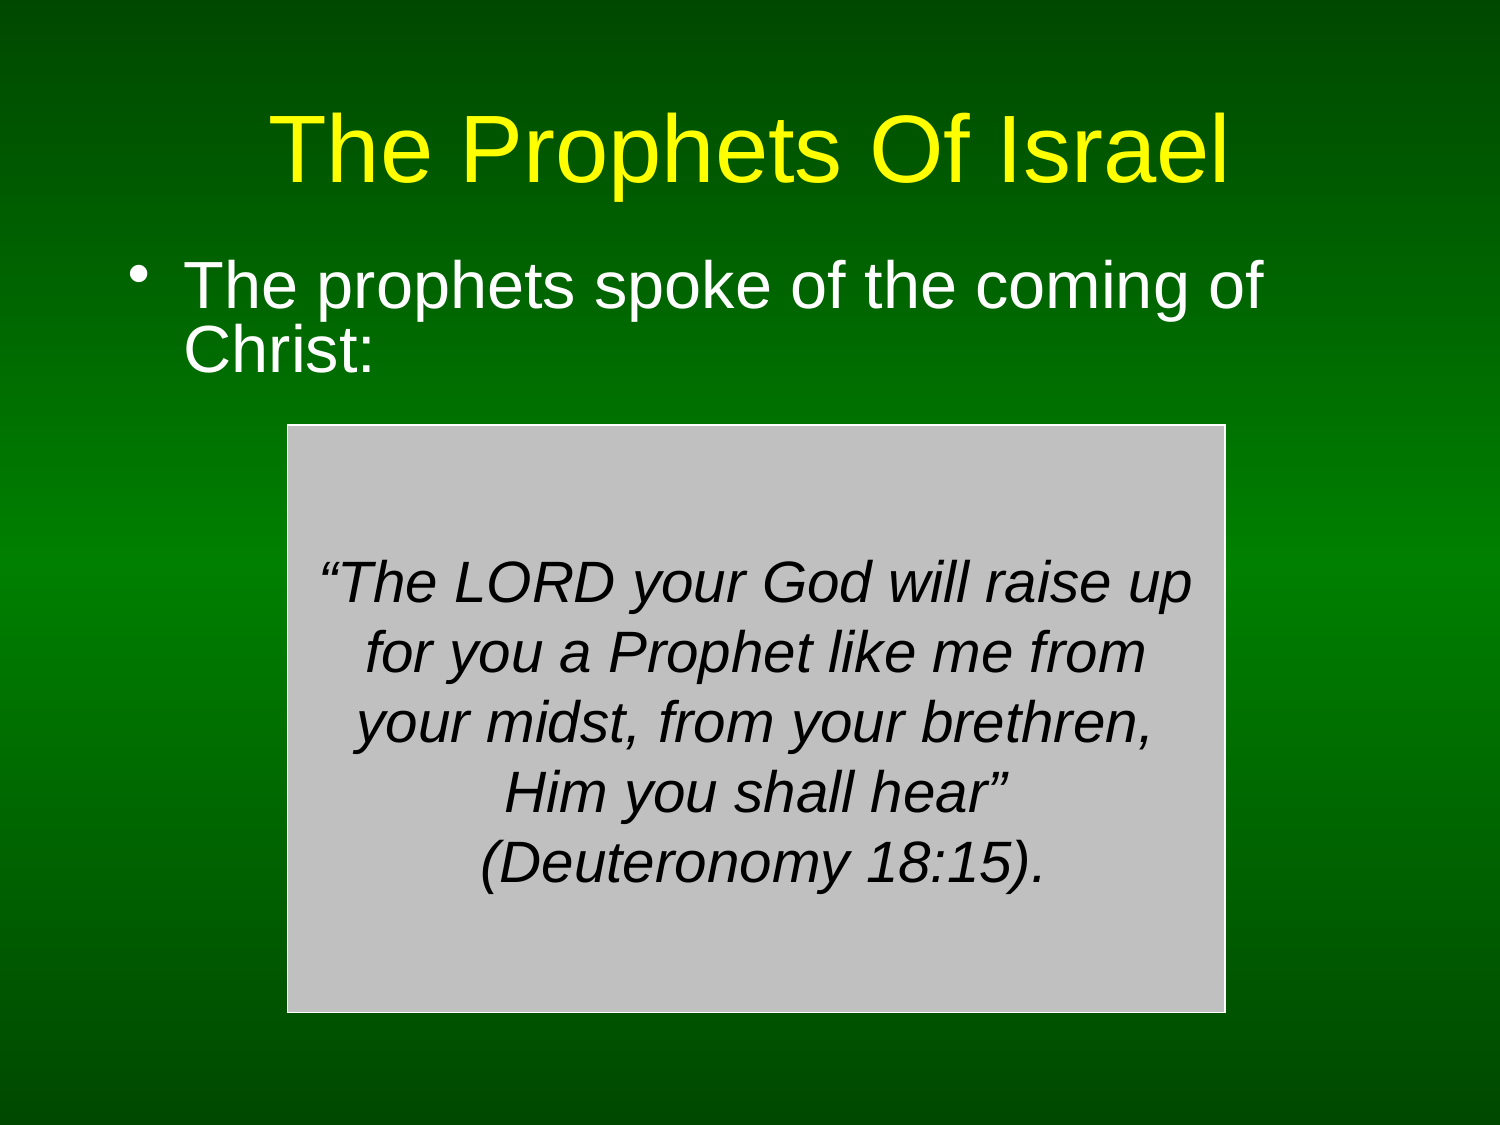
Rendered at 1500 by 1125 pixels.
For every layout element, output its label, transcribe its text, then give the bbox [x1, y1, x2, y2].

list The prophets spoke of the coming of Christ: [112, 249, 1438, 388]
text_box “The LORD your God will raise up for you a Prophet like me from your midst, from your brethren, Him you shall hear” (Deuteronomy 18:15). [287, 424, 1225, 1013]
title The Prophets Of Israel [37, 50, 1463, 238]
